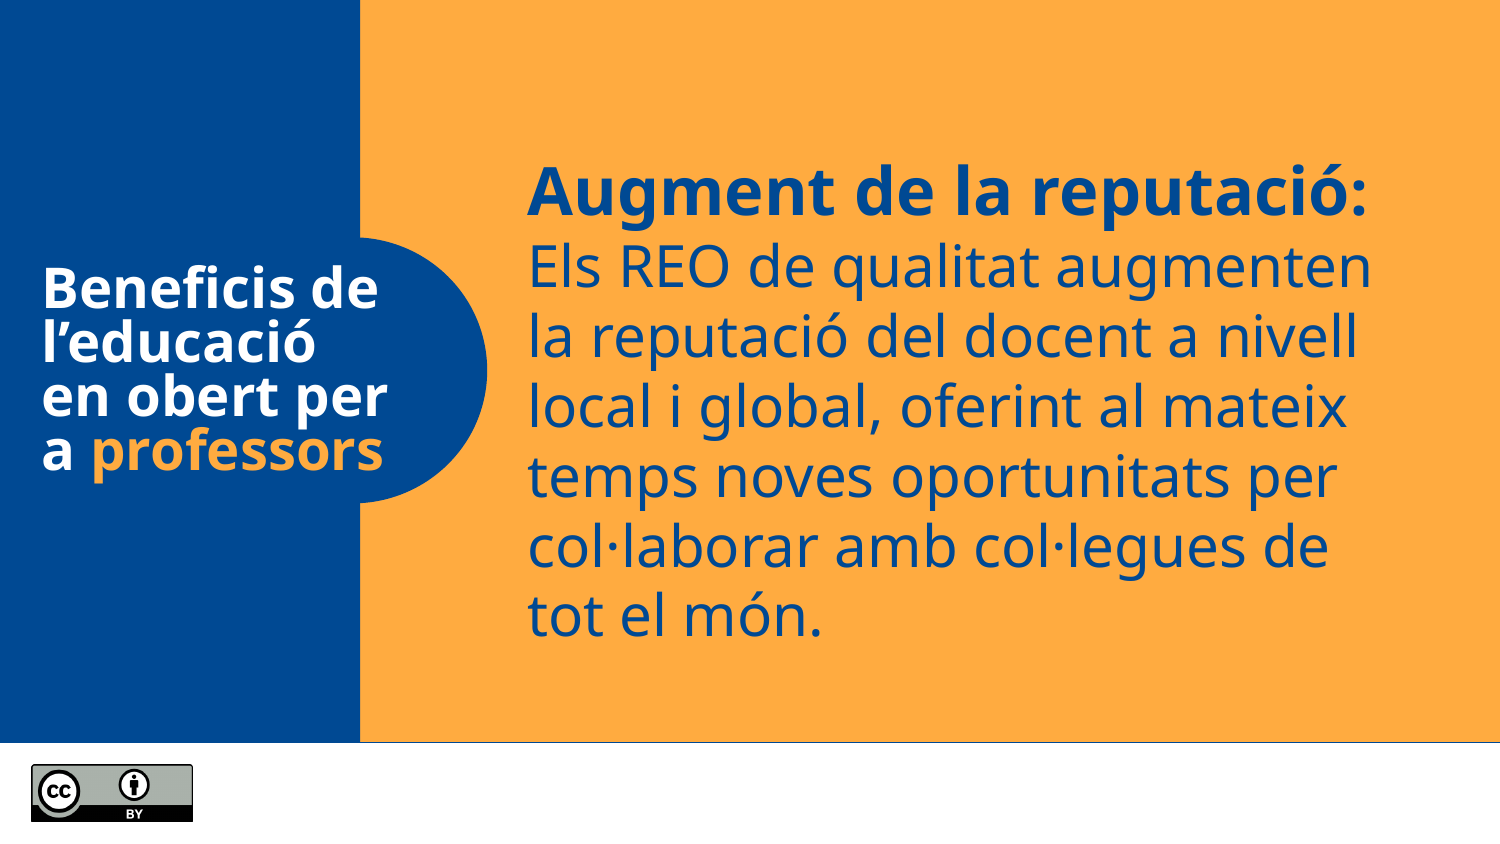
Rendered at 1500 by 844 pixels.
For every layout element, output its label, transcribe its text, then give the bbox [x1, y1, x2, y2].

text_box Beneficis de l’educació en obert per a professors [26, 250, 410, 497]
picture [31, 764, 193, 822]
text_box [311, 497, 394, 504]
text_box Augment de la reputació: Els REO de qualitat augmenten la reputació del docent a nivell local i global, oferint al mateix temps noves oportunitats per col·laborar amb col·legues de tot el món. [512, 133, 1409, 739]
text_box [0, 0, 361, 742]
text_box [295, 237, 488, 491]
text_box [0, 750, 1500, 844]
